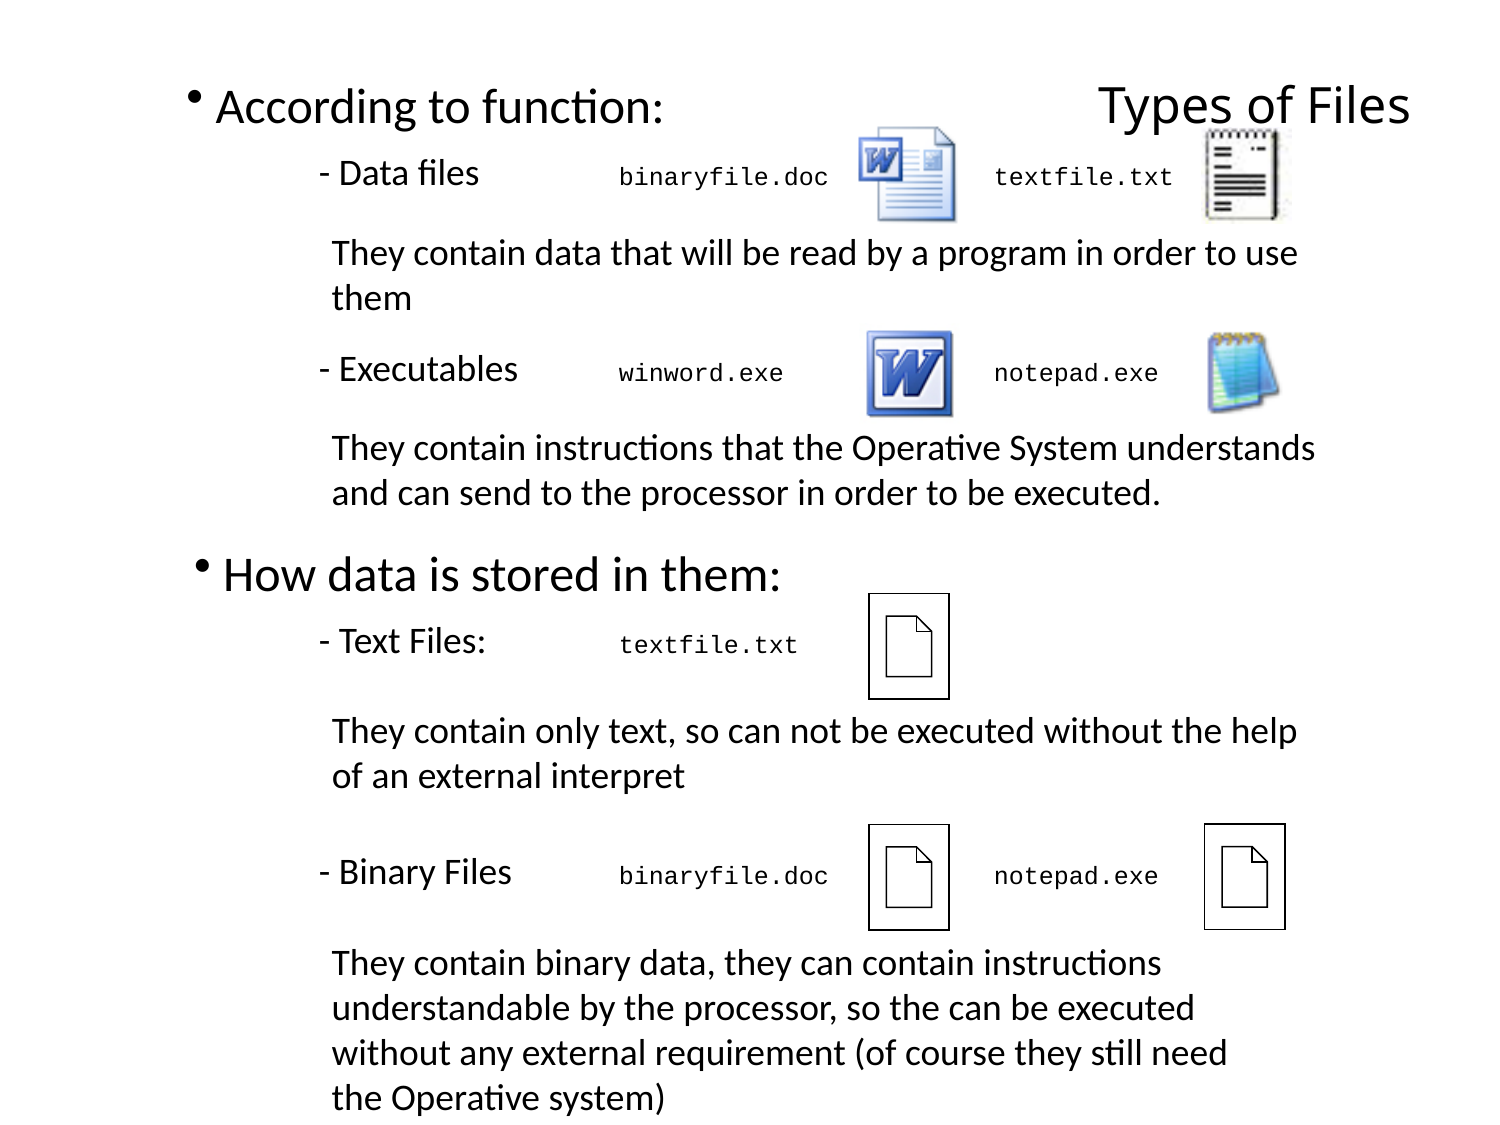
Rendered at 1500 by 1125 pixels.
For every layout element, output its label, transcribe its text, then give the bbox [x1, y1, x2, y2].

text_box Types of Files [1383, 65, 1427, 141]
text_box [154, 534, 1330, 1051]
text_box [154, 65, 1383, 501]
